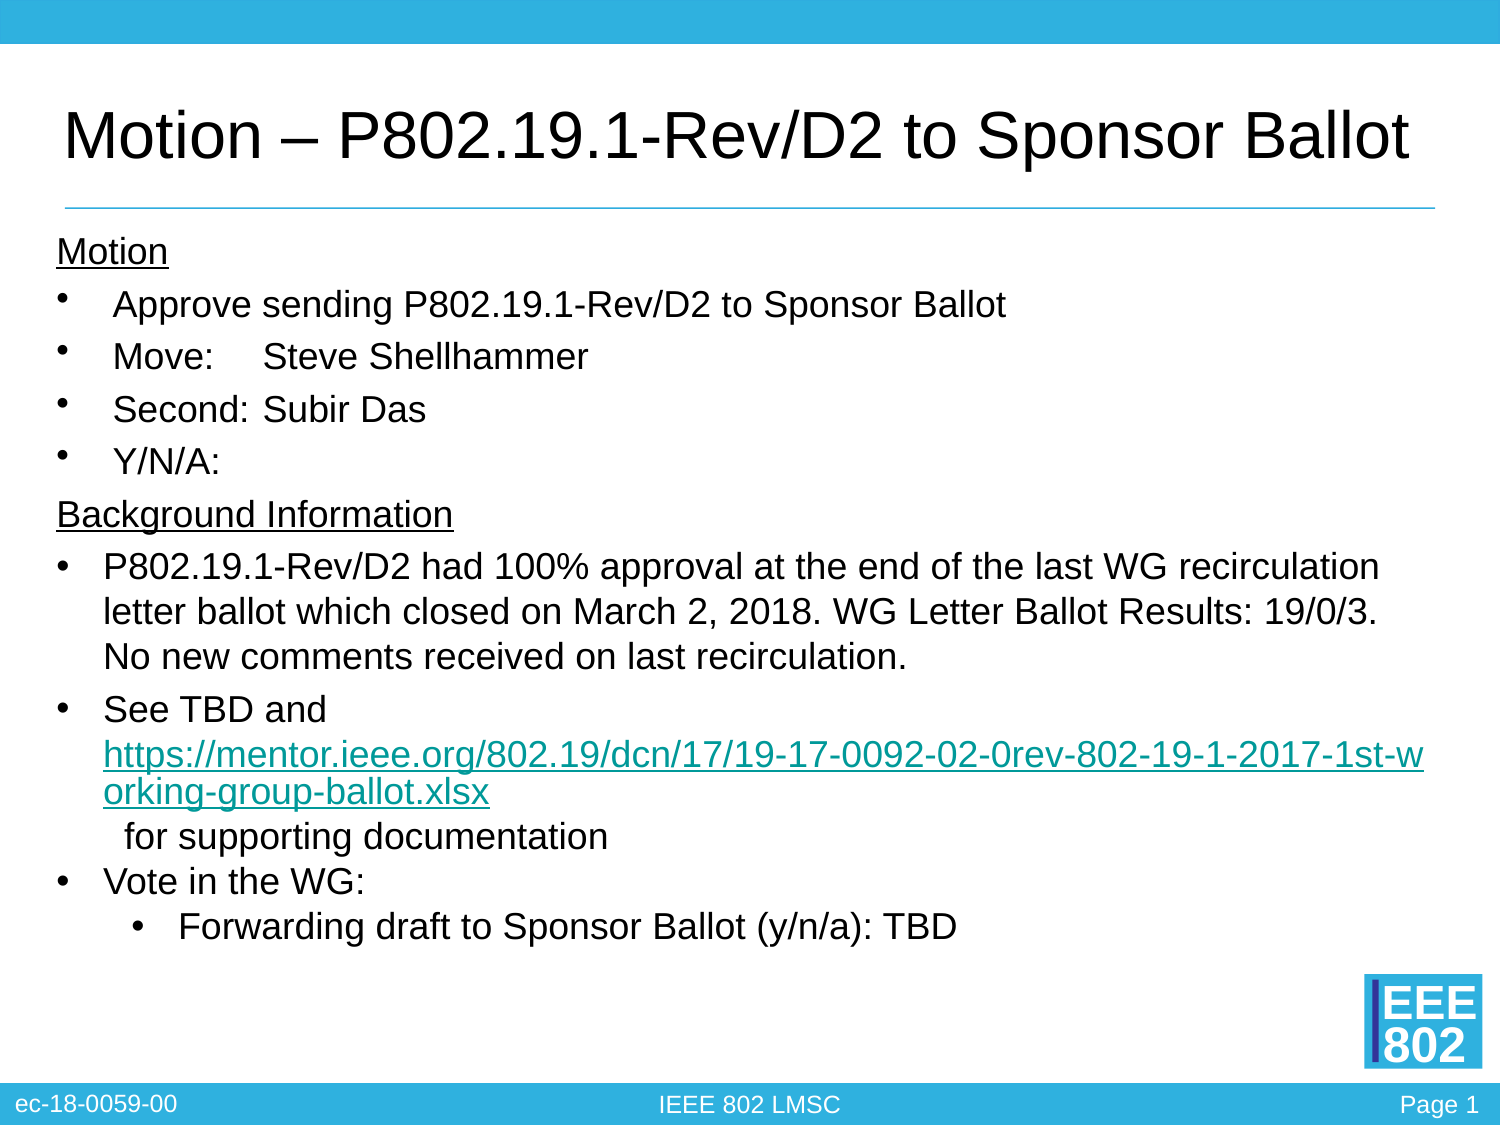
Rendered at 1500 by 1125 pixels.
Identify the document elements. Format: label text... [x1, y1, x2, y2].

title Motion – P802.19.1-Rev/D2 to Sponsor Ballot [37, 66, 1438, 197]
list Motion Approve sending P802.19.1-Rev/D2 to Sponsor Ballot Move: Steve Shellhammer Second: Subir Das Y/N/A: Background Information P802.19.1-Rev/D2 had 100% approval at the end of the last WG recirculation letter ballot which closed on March 2, 2018. WG Letter Ballot Results: 19/0/3. No new comments received on last recirculation. See TBD and https://mentor.ieee.org/802.19/dcn/17/19-17-0092-02-0rev-802-19-1-2017-1st-working-group-ballot.xlsx for supporting documentation Vote in the WG: Forwarding draft to Sponsor Ballot (y/n/a): TBD [41, 220, 1450, 1063]
